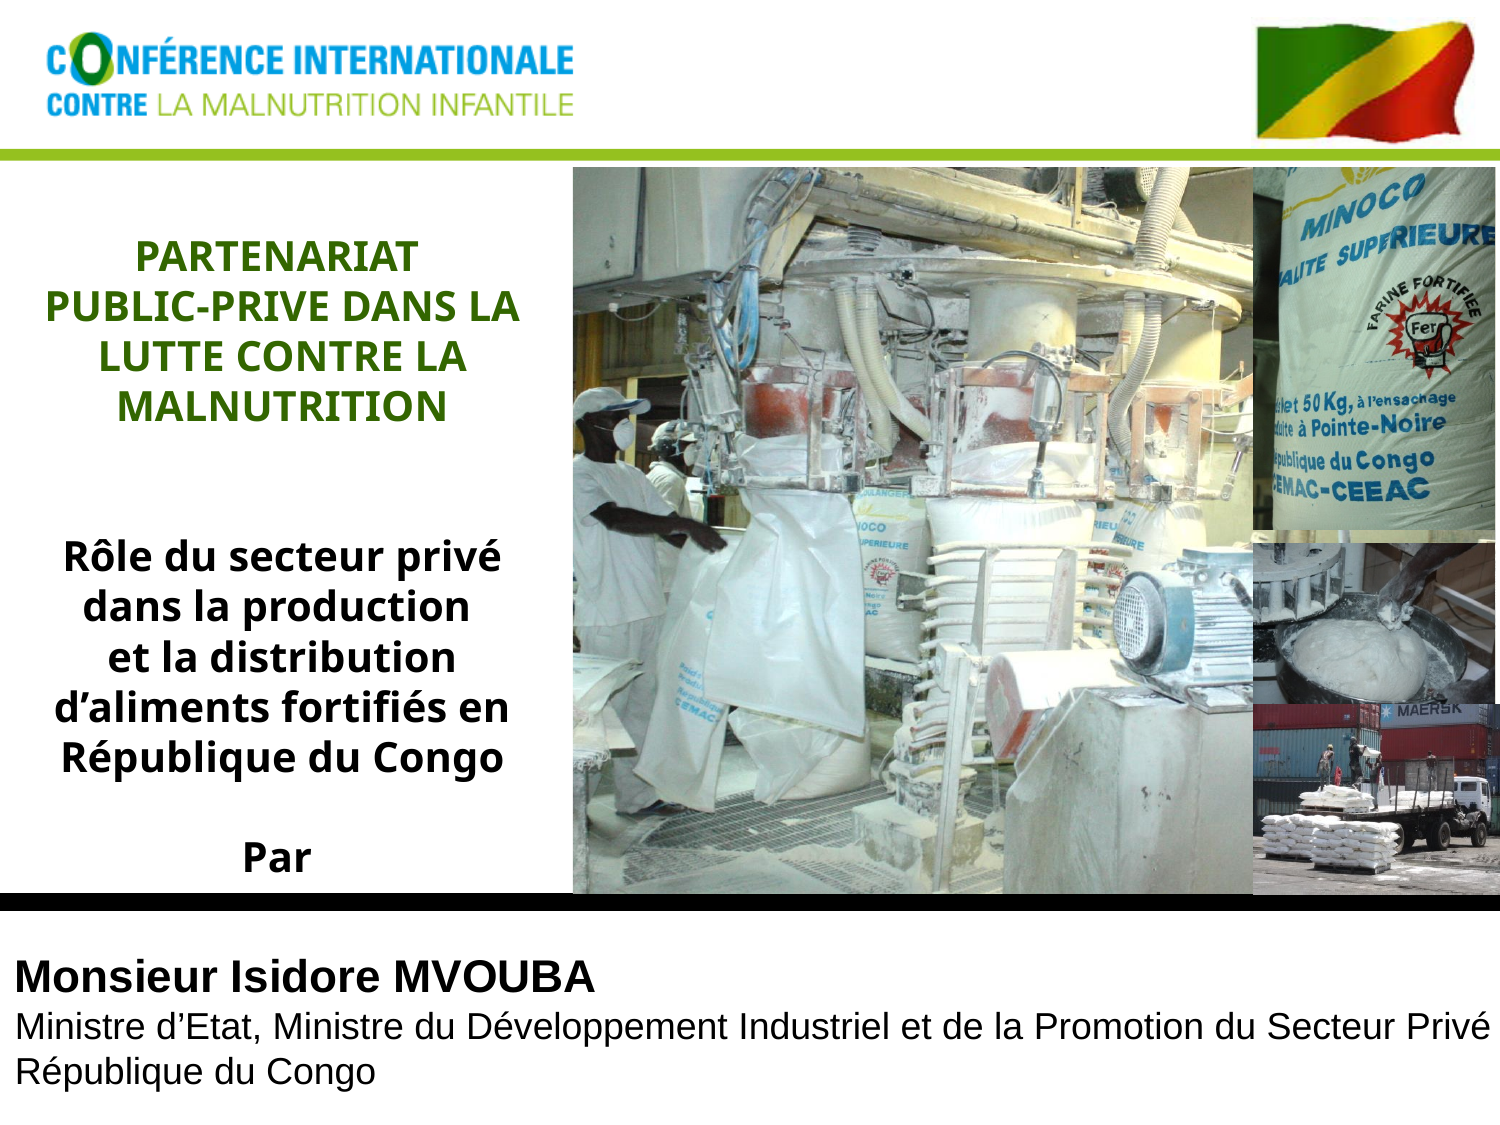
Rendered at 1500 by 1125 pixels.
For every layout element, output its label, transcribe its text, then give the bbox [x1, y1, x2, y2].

picture [0, 30, 574, 121]
text_box [0, 891, 1500, 913]
picture [572, 167, 1500, 895]
text_box PARTENARIAT PUBLIC-PRIVE DANS LA LUTTE CONTRE LA MALNUTRITION Rôle du secteur privé dans la production et la distribution d’aliments fortifiés en République du Congo Par [3, 222, 561, 888]
text_box [0, 147, 1500, 163]
picture [1250, 16, 1476, 148]
text_box Monsieur Isidore MVOUBA Ministre d’Etat, Ministre du Développement Industriel et de la Promotion du Secteur Privé République du Congo [0, 939, 1500, 1099]
